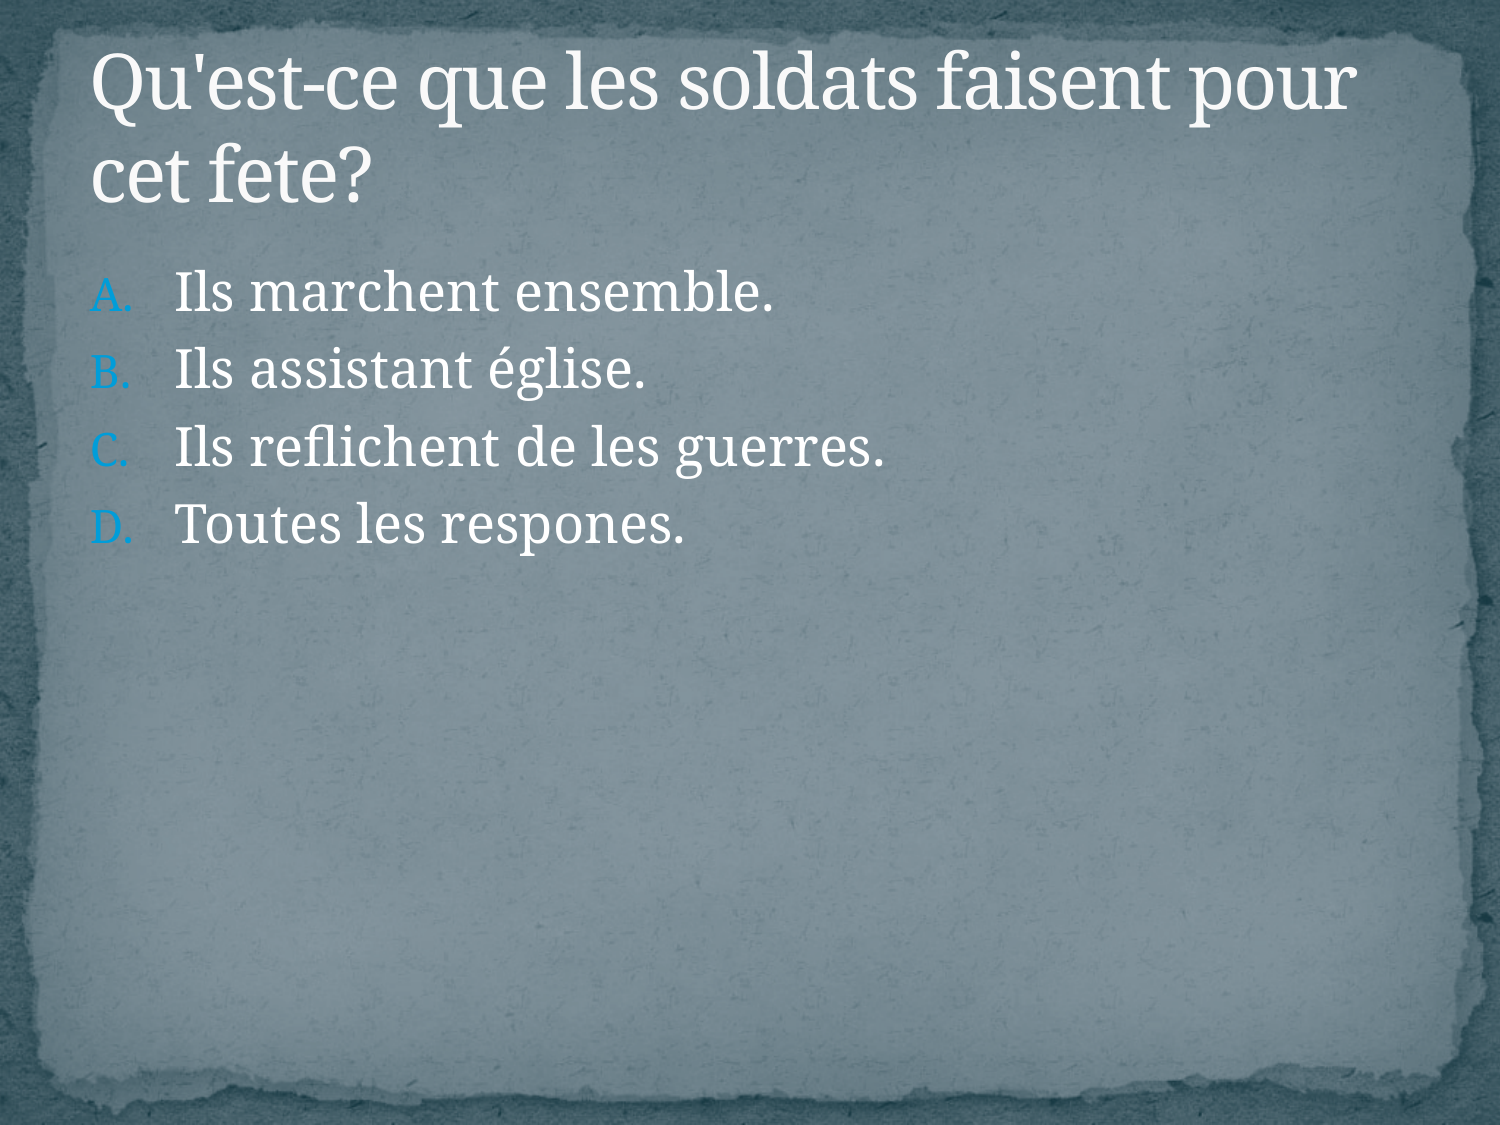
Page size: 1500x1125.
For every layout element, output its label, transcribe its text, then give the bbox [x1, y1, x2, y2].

title Qu'est-ce que les soldats faisent pour cet fete? [74, 24, 1425, 225]
list Ils marchent ensemble. Ils assistant église. Ils reflichent de les guerres. Toutes les respones. [75, 249, 1425, 1000]
